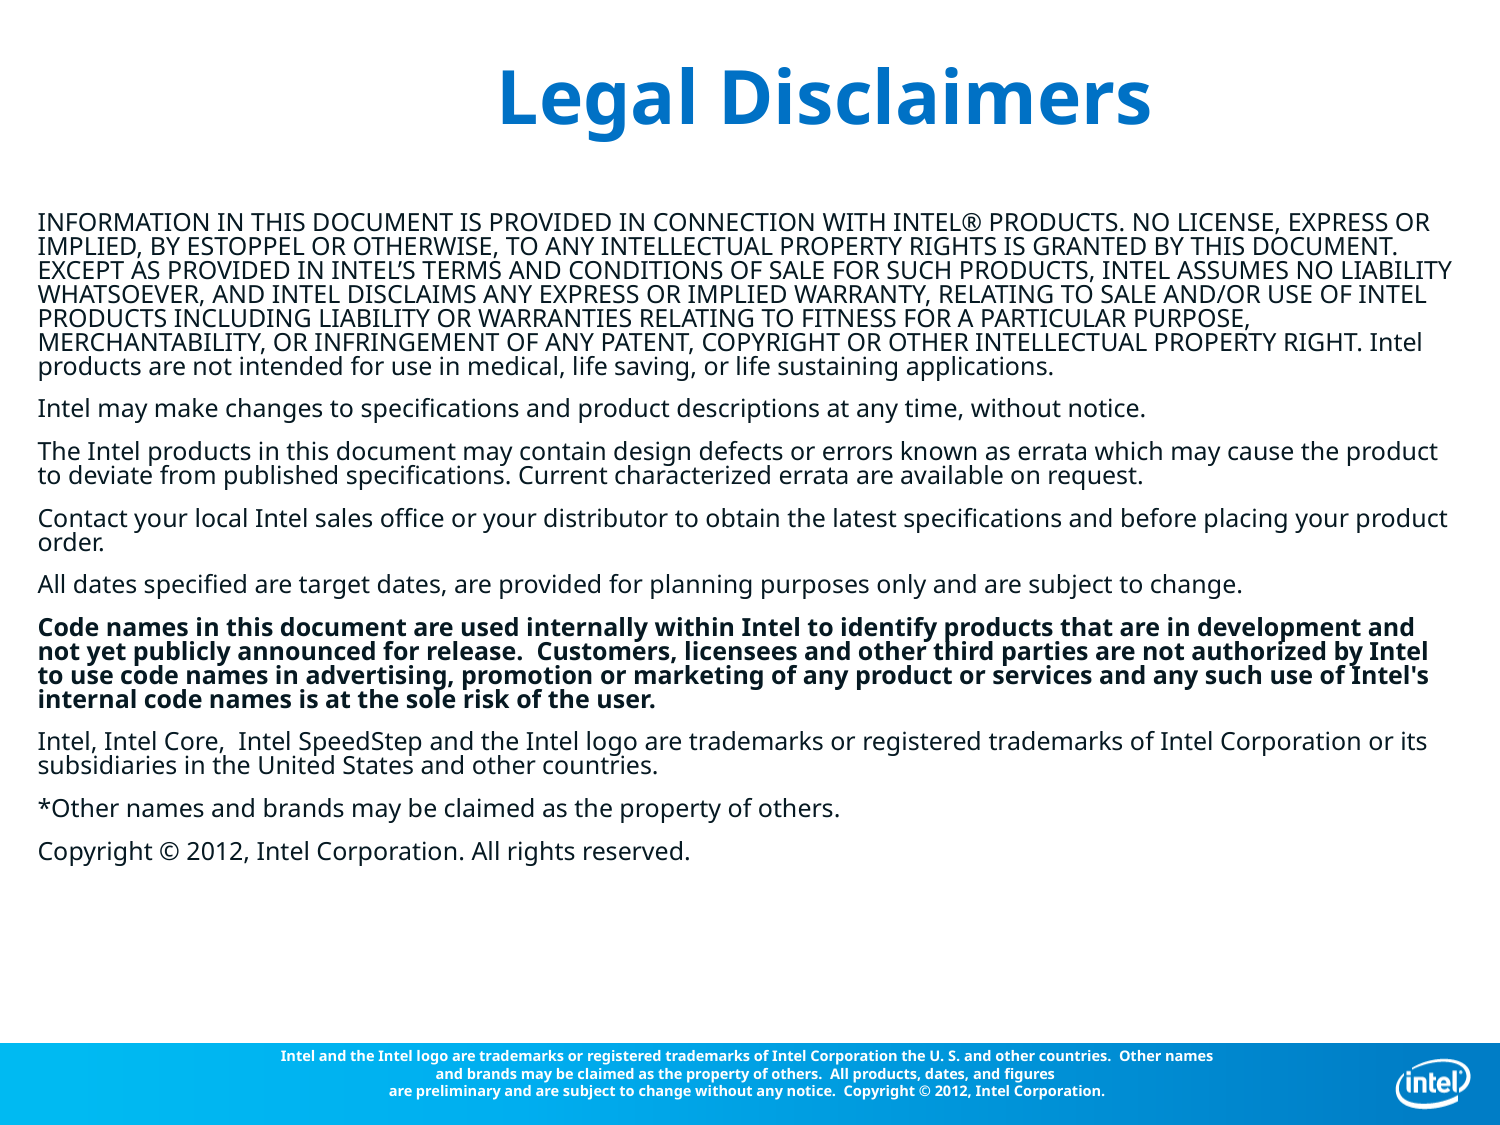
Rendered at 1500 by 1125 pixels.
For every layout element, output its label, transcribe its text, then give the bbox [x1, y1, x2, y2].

title Legal Disclaimers [224, 37, 1426, 188]
picture [1245, 1043, 1252, 1125]
picture [1289, 1043, 1296, 1125]
list INFORMATION IN THIS DOCUMENT IS PROVIDED IN CONNECTION WITH INTEL® PRODUCTS. NO LICENSE, EXPRESS OR IMPLIED, BY ESTOPPEL OR OTHERWISE, TO ANY INTELLECTUAL PROPERTY RIGHTS IS GRANTED BY THIS DOCUMENT. EXCEPT AS PROVIDED IN INTEL’S TERMS AND CONDITIONS OF SALE FOR SUCH PRODUCTS, INTEL ASSUMES NO LIABILITY WHATSOEVER, AND INTEL DISCLAIMS ANY EXPRESS OR IMPLIED WARRANTY, RELATING TO SALE AND/OR USE OF INTEL PRODUCTS INCLUDING LIABILITY OR WARRANTIES RELATING TO FITNESS FOR A PARTICULAR PURPOSE, MERCHANTABILITY, OR INFRINGEMENT OF ANY PATENT, COPYRIGHT OR OTHER INTELLECTUAL PROPERTY RIGHT. Intel products are not intended for use in medical, life saving, or life sustaining applications. Intel may make changes to specifications and product descriptions at any time, without notice. The Intel products in this document may contain design defects or errors known as errata which may cause the product to deviate from published specifications. Current characterized errata are available on request. Contact your local Intel sales office or your distributor to obtain the latest specifications and before placing your product order. All dates specified are target dates, are provided for planning purposes only and are subject to change. Code names in this document are used internally within Intel to identify products that are in development and not yet publicly announced for release. Customers, licensees and other third parties are not authorized by Intel to use code names in advertising, promotion or marketing of any product or services and any such use of Intel's internal code names is at the sole risk of the user. Intel, Intel Core, Intel SpeedStep and the Intel logo are trademarks or registered trademarks of Intel Corporation or its subsidiaries in the United States and other countries. *Other names and brands may be claimed as the property of others. Copyright © 2012, Intel Corporation. All rights reserved. [37, 212, 1463, 938]
picture [1324, 1043, 1500, 1125]
picture [1307, 1043, 1314, 1125]
